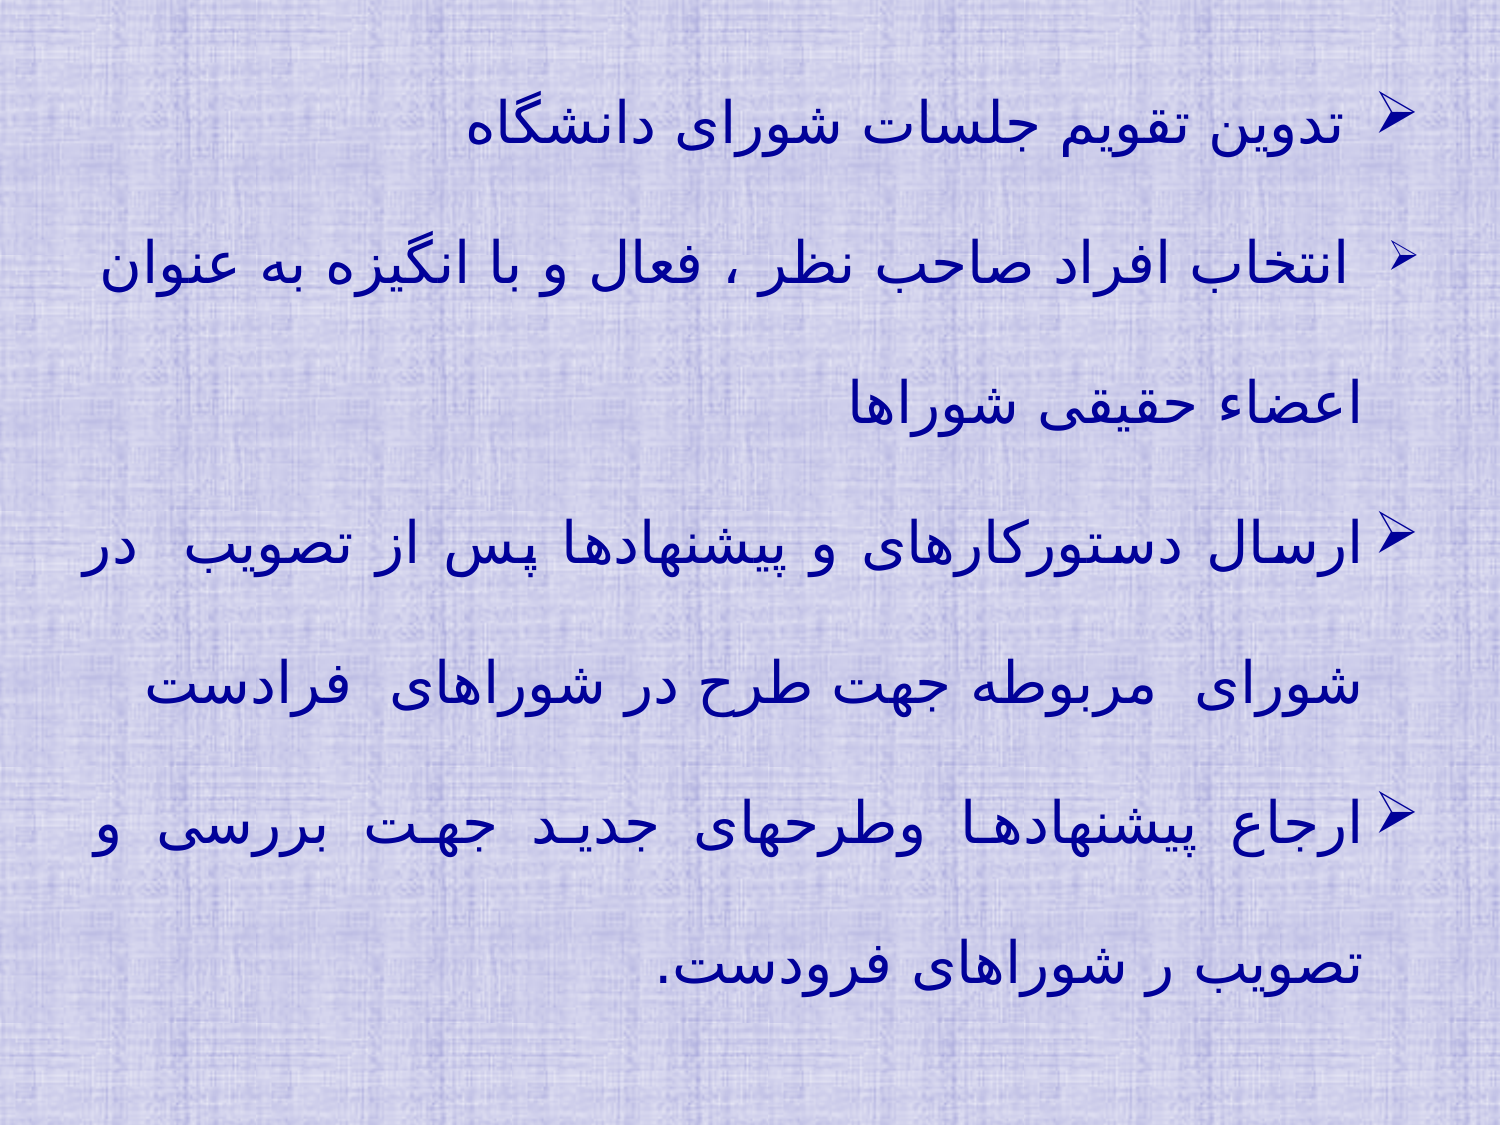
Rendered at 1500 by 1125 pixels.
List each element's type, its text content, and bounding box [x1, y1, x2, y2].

text_box تدوین تقویم جلسات شورای دانشگاه انتخاب افراد صاحب نظر ، فعال و با انگیزه به عنوان اعضاء حقیقی شوراها ارسال دستورکارهای و پیشنهادها پس از تصویب در شورای مربوطه جهت طرح در شوراهای فرادست ارجاع پیشنهادها وطرح‏های جدید جهت بررسی و تصویب ر شوراهای فرودست. [64, 42, 1436, 1108]
